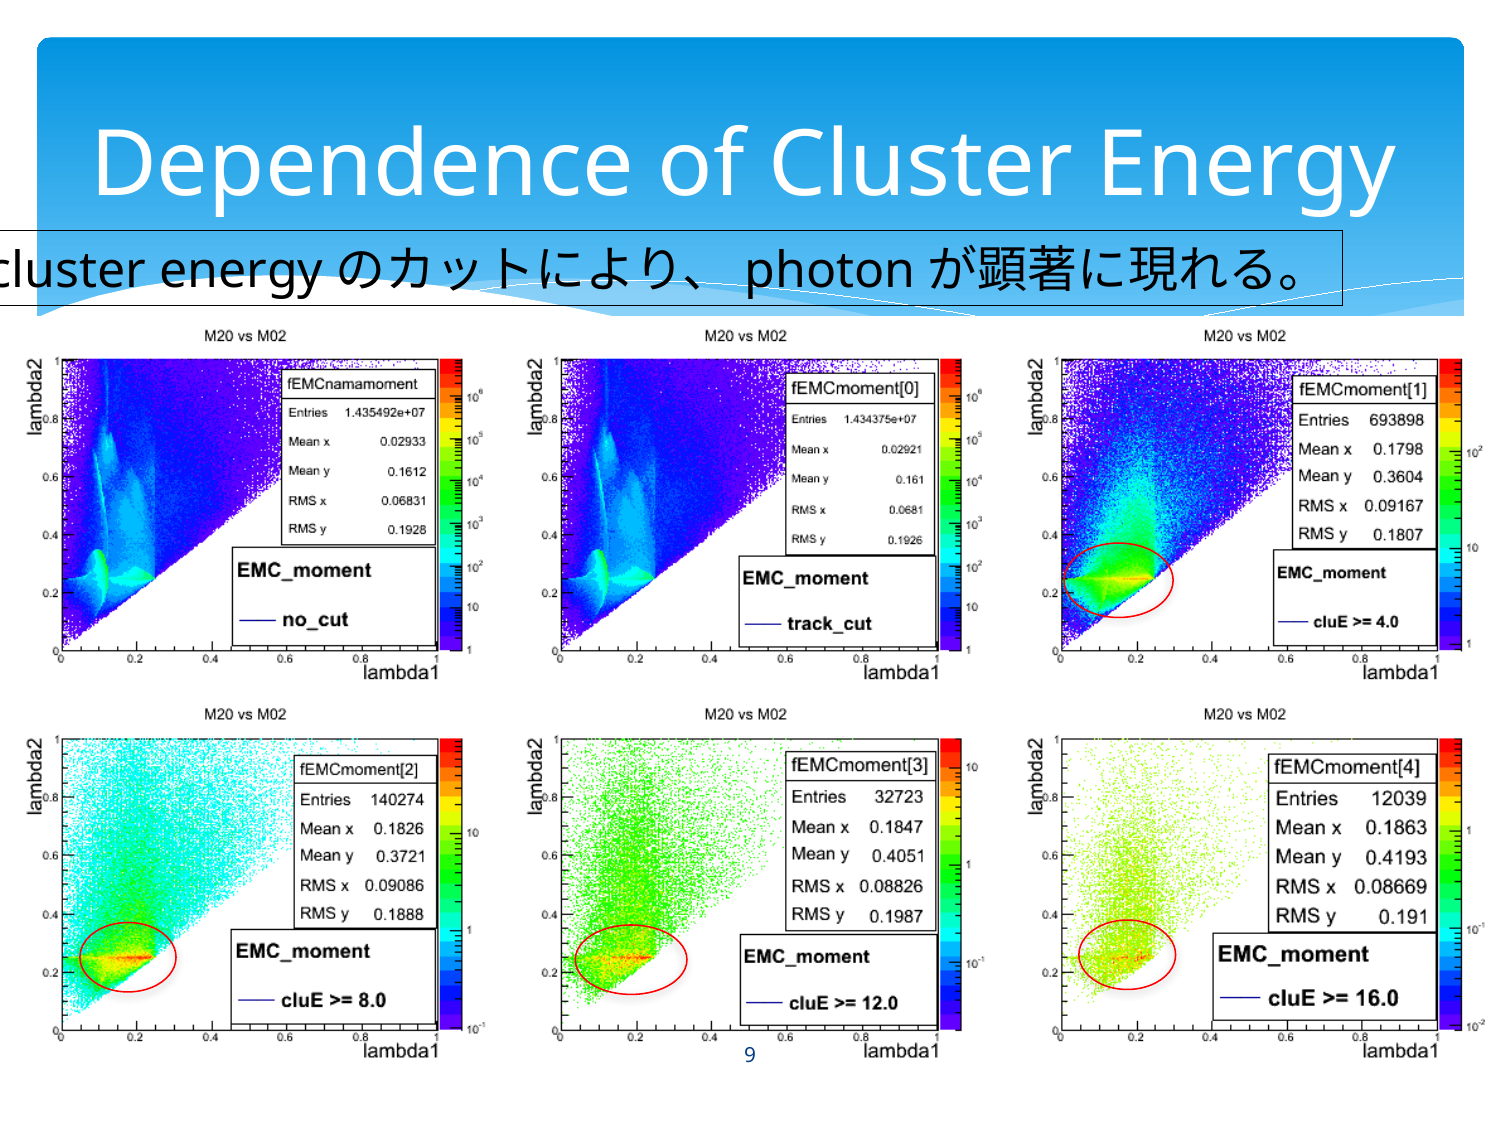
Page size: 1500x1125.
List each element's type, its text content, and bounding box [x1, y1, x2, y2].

text_box cluster energyのカットにより、photonが顕著に現れる。 [0, 230, 1343, 306]
title Dependence of Cluster Energy [75, 55, 1425, 261]
picture [0, 315, 1500, 1075]
